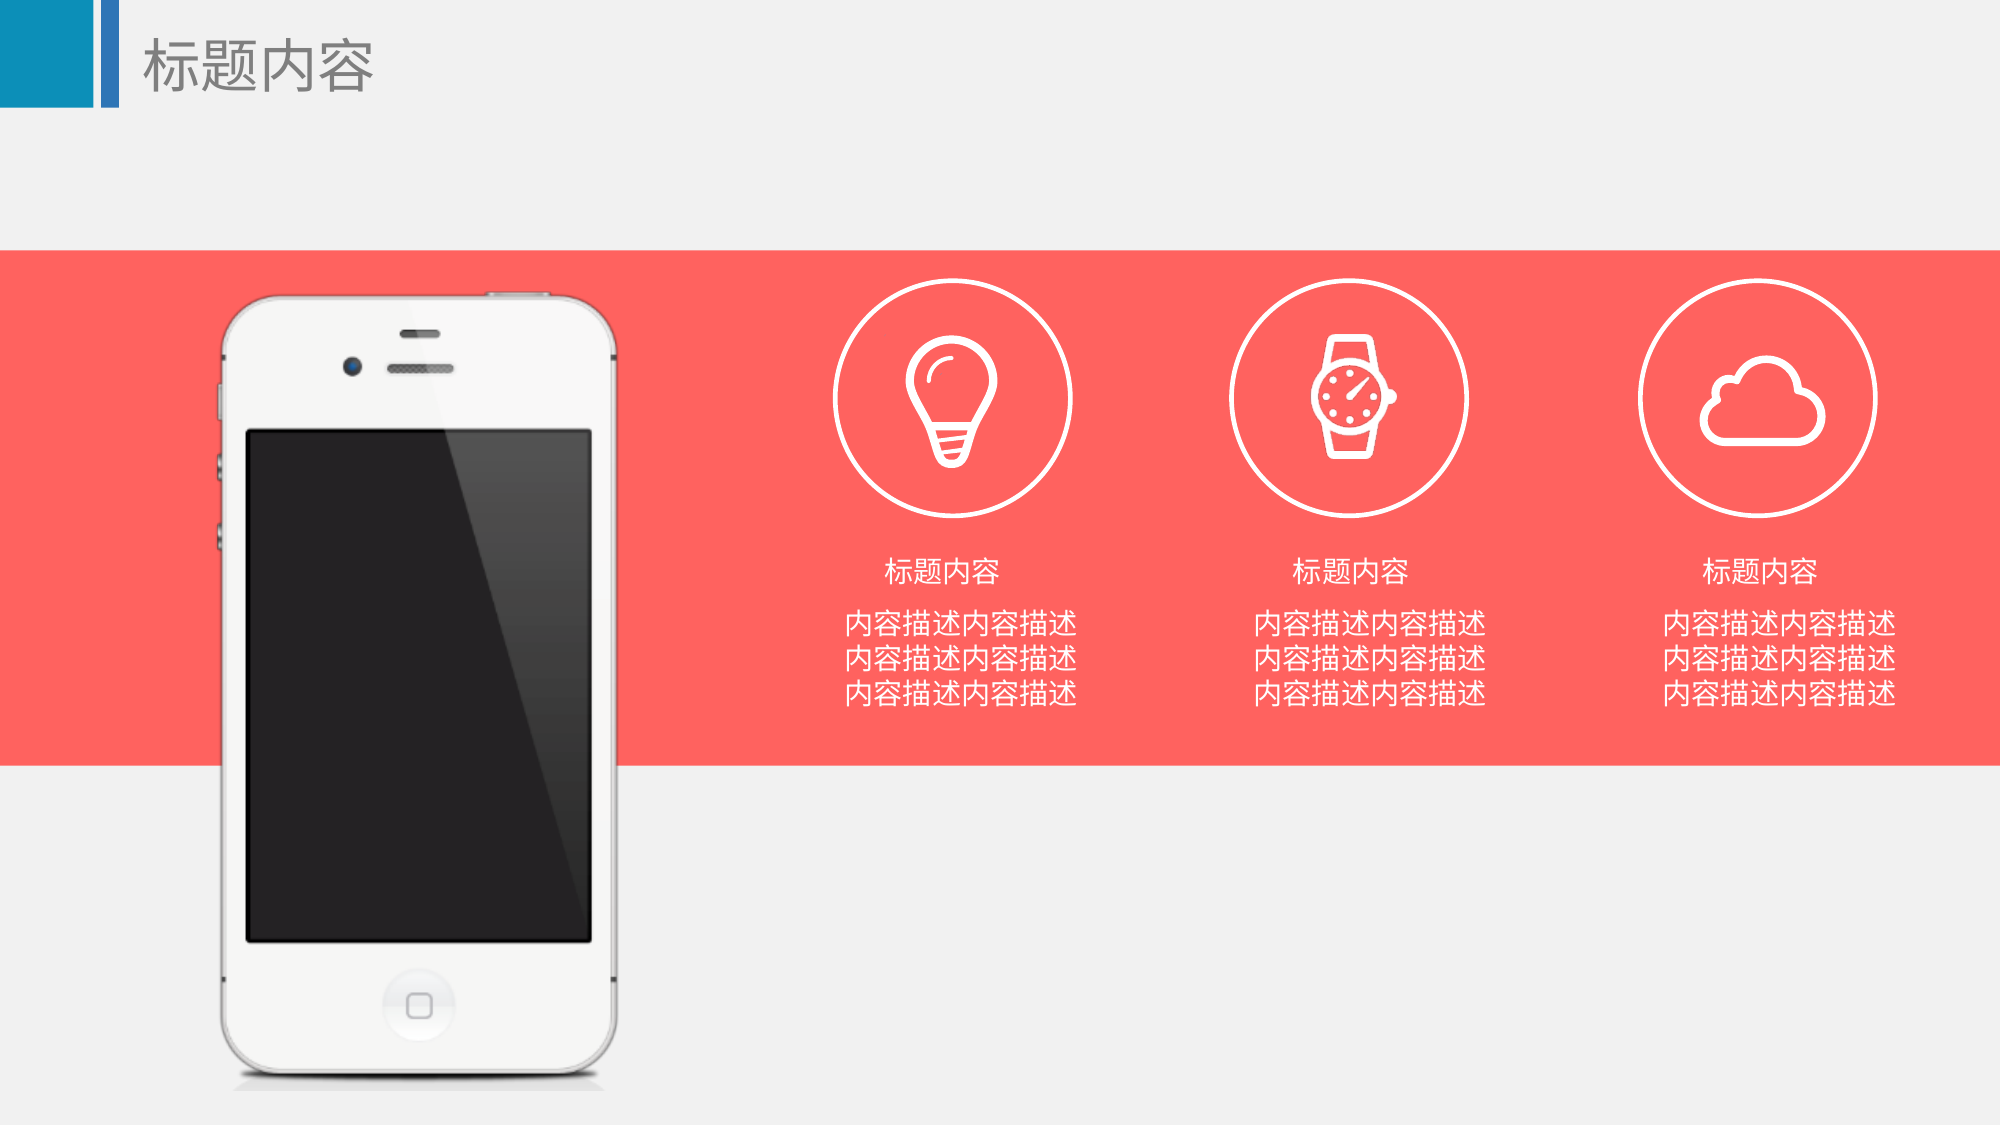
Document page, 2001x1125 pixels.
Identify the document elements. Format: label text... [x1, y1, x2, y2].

picture [205, 291, 625, 1091]
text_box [1231, 280, 1508, 719]
text_box [101, 0, 119, 108]
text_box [1640, 280, 1917, 719]
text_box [829, 280, 1099, 719]
text_box [0, 250, 2000, 766]
text_box [0, 0, 94, 108]
text_box 标题内容 [127, 21, 442, 107]
